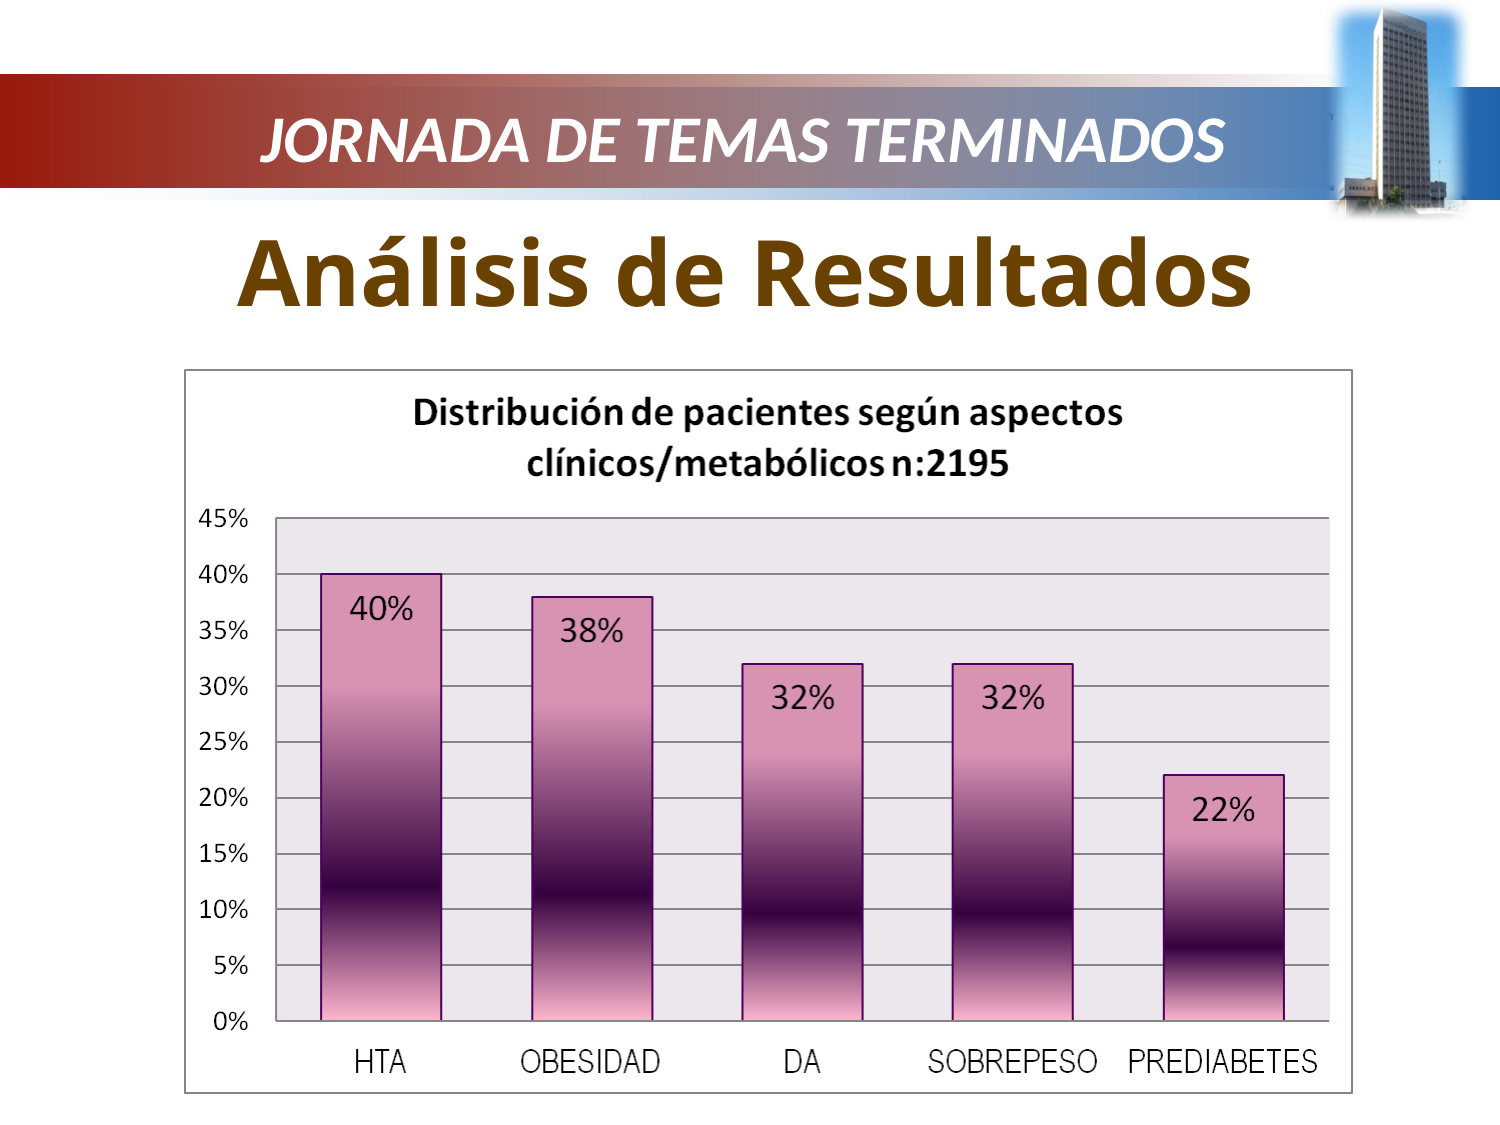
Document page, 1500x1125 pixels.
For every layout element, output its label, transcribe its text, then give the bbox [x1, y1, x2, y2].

text_box Análisis de Resultados [121, 175, 1372, 364]
picture [1342, 22, 1458, 200]
title JORNADA DE TEMAS TERMINADOS [137, 89, 1351, 175]
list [176, 360, 1360, 1102]
